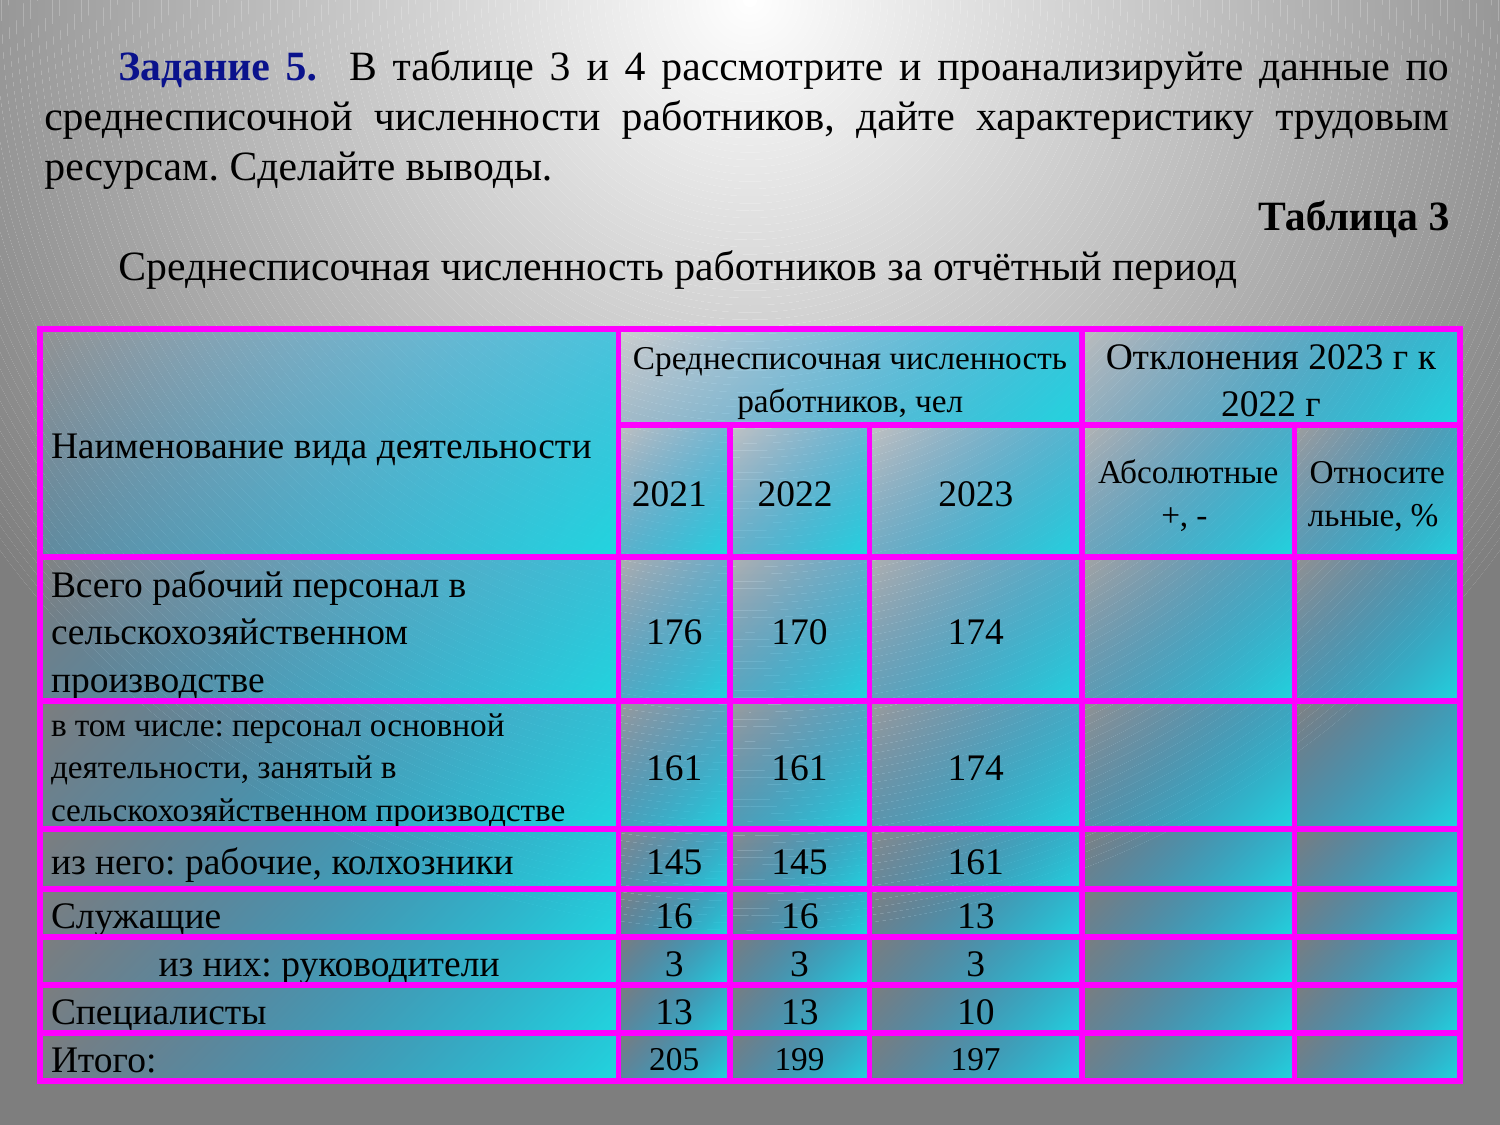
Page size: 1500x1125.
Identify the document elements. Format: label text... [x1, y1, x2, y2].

table_cell 13 [872, 892, 1079, 934]
table_cell 2022 [733, 428, 867, 554]
text_box Задание 5. В таблице 3 и 4 рассмотрите и проанализируйте данные по среднесписочной численности работников, дайте характеристику трудовым ресурсам. Сделайте выводы. Таблица 3 Среднесписочная численность работников за отчётный период [29, 31, 1465, 297]
table_cell [1297, 892, 1457, 934]
table_cell [1297, 832, 1457, 886]
table_cell из него: рабочие, колхозники [43, 832, 616, 886]
table_cell 205 [621, 1036, 727, 1078]
table_cell 145 [621, 832, 727, 886]
table_cell [1297, 940, 1457, 982]
table_cell [1085, 560, 1292, 698]
table_cell 3 [621, 940, 727, 982]
table_cell 161 [621, 704, 727, 826]
table_cell 170 [733, 560, 867, 698]
table_cell Абсолютные +, - [1085, 428, 1292, 554]
table_cell [1085, 832, 1292, 886]
table_cell [1297, 704, 1457, 826]
table_cell 161 [733, 704, 867, 826]
table_header Наименование вида деятельности [43, 332, 616, 554]
table_cell Относительные, % [1297, 428, 1457, 554]
table_cell 145 [733, 832, 867, 886]
table_cell 174 [872, 704, 1079, 826]
table_cell 16 [733, 892, 867, 934]
table_cell [1297, 988, 1457, 1030]
table_cell в том числе: персонал основной деятельности, занятый в сельскохозяйственном производстве [43, 704, 616, 826]
table_cell 197 [872, 1036, 1079, 1078]
table_cell 10 [872, 988, 1079, 1030]
table_cell из них: руководители [43, 940, 616, 982]
table_cell [1085, 940, 1292, 982]
table_cell Специалисты [43, 988, 616, 1030]
table_cell Итого: [43, 1036, 616, 1078]
table_cell 176 [621, 560, 727, 698]
table_cell 3 [872, 940, 1079, 982]
table_cell [1085, 892, 1292, 934]
table_header Отклонения 2023 г к 2022 г [1085, 332, 1457, 422]
table_cell 16 [621, 892, 727, 934]
table_cell 161 [872, 832, 1079, 886]
table_cell [1085, 1036, 1292, 1078]
table_cell [1085, 988, 1292, 1030]
table_cell 13 [621, 988, 727, 1030]
table_cell Служащие [43, 892, 616, 934]
table_cell 174 [872, 560, 1079, 698]
table_cell 199 [733, 1036, 867, 1078]
table_cell [1297, 560, 1457, 698]
table_cell 2023 [872, 428, 1079, 554]
table_cell 13 [733, 988, 867, 1030]
table_cell 2021 [621, 428, 727, 554]
table_cell Всего рабочий персонал в сельскохозяйственном производстве [43, 560, 616, 698]
table_header Среднесписочная численность работников, чел [621, 332, 1079, 422]
table_cell 3 [733, 940, 867, 982]
table_cell [1297, 1036, 1457, 1078]
table_cell [1085, 704, 1292, 826]
